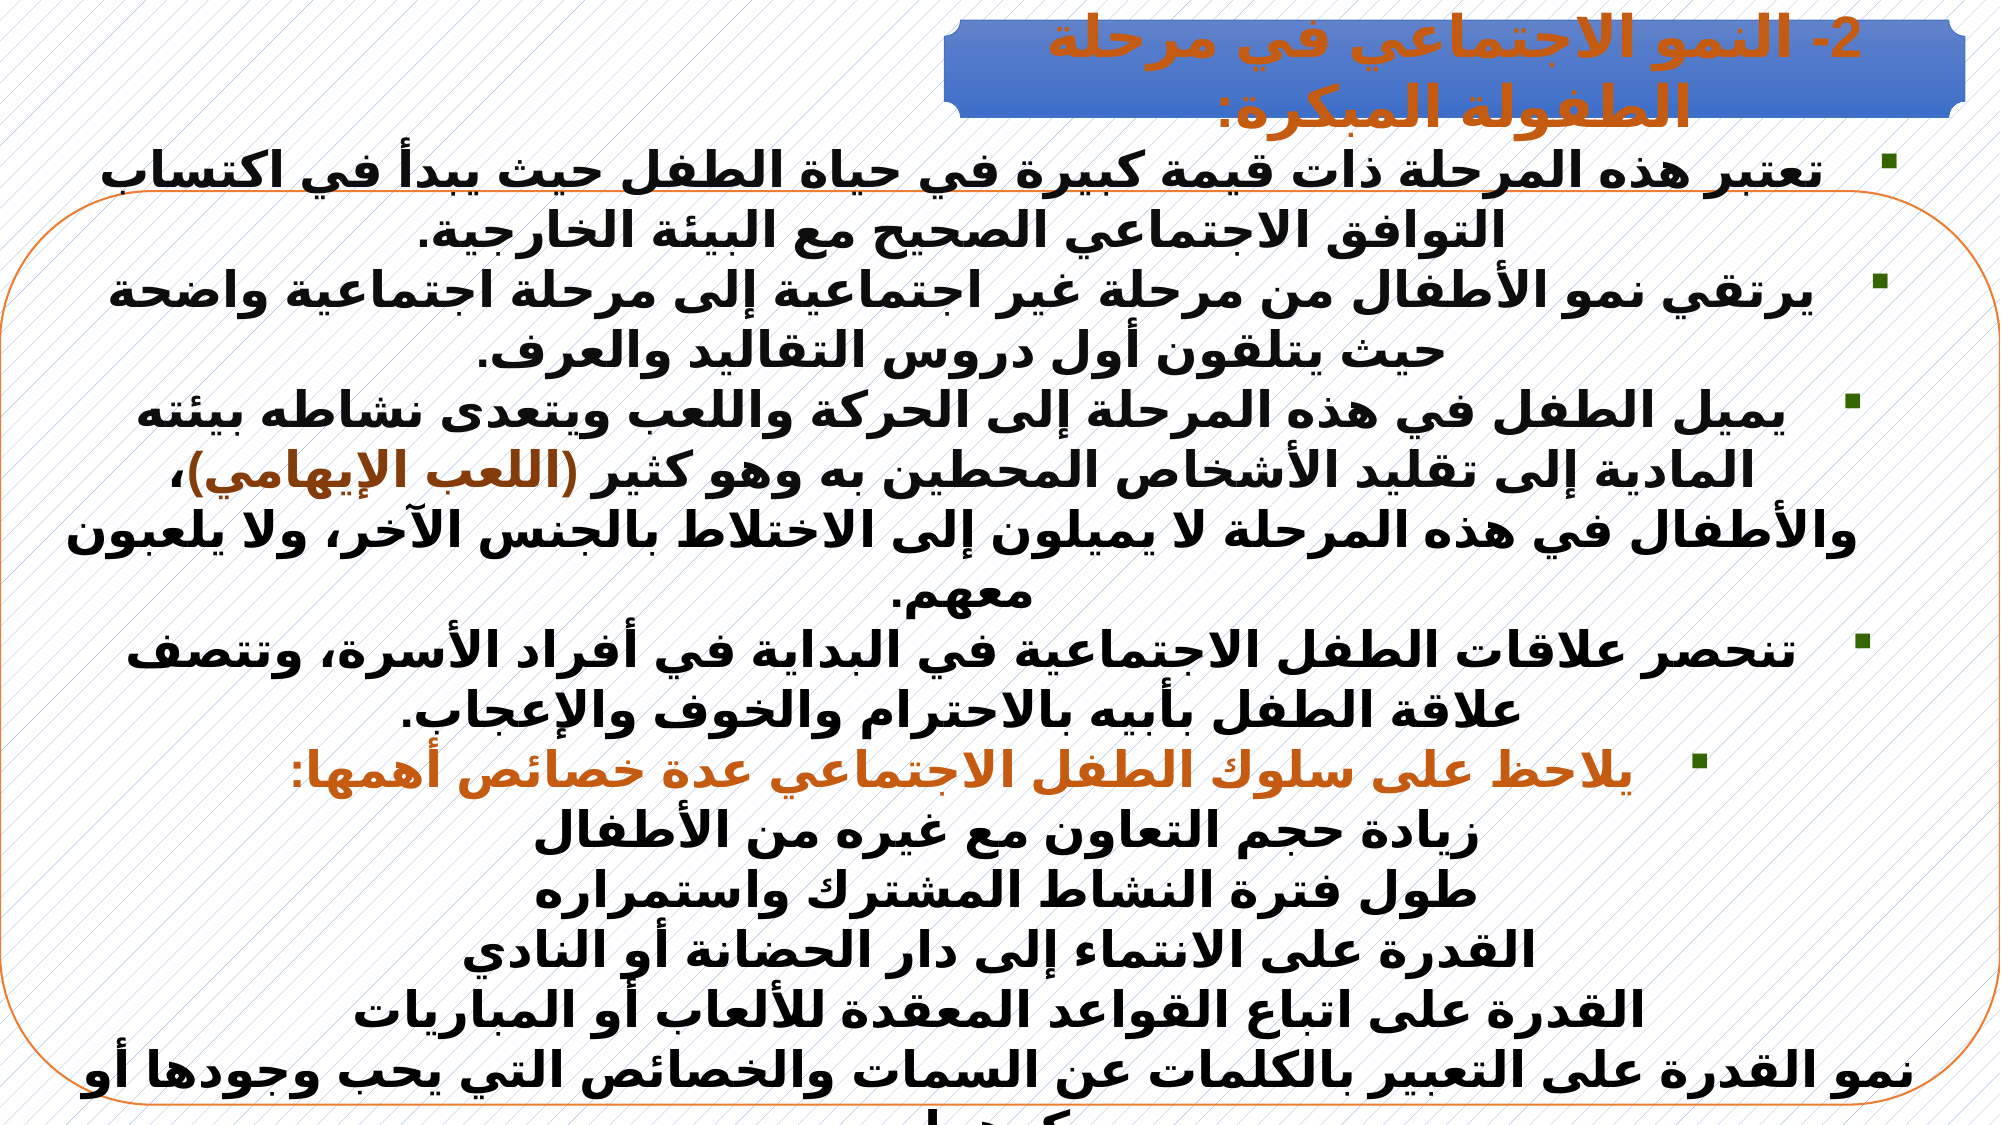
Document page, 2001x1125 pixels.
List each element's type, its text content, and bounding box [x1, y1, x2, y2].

text_box تعتبر هذه المرحلة ذات قيمة كبيرة في حياة الطفل حيث يبدأ في اكتساب التوافق الاجتماعي الصحيح مع البيئة الخارجية. يرتقي نمو الأطفال من مرحلة غير اجتماعية إلى مرحلة اجتماعية واضحة حيث يتلقون أول دروس التقاليد والعرف. يميل الطفل في هذه المرحلة إلى الحركة واللعب ويتعدى نشاطه بيئته المادية إلى تقليد الأشخاص المحطين به وهو كثير (اللعب الإيهامي)، والأطفال في هذه المرحلة لا يميلون إلى الاختلاط بالجنس الآخر، ولا يلعبون معهم. تنحصر علاقات الطفل الاجتماعية في البداية في أفراد الأسرة، وتتصف علاقة الطفل بأبيه بالاحترام والخوف والإعجاب. يلاحظ على سلوك الطفل الاجتماعي عدة خصائص أهمها: زيادة حجم التعاون مع غيره من الأطفال طول فترة النشاط المشترك واستمراره القدرة على الانتماء إلى دار الحضانة أو النادي القدرة على اتباع القواعد المعقدة للألعاب أو المباريات نمو القدرة على التعبير بالكلمات عن السمات والخصائص التي يحب وجودها أو يكرهها. [0, 190, 2000, 1106]
text_box 2- النمو الاجتماعي في مرحلة الطفولة المبكرة: [943, 19, 1966, 118]
